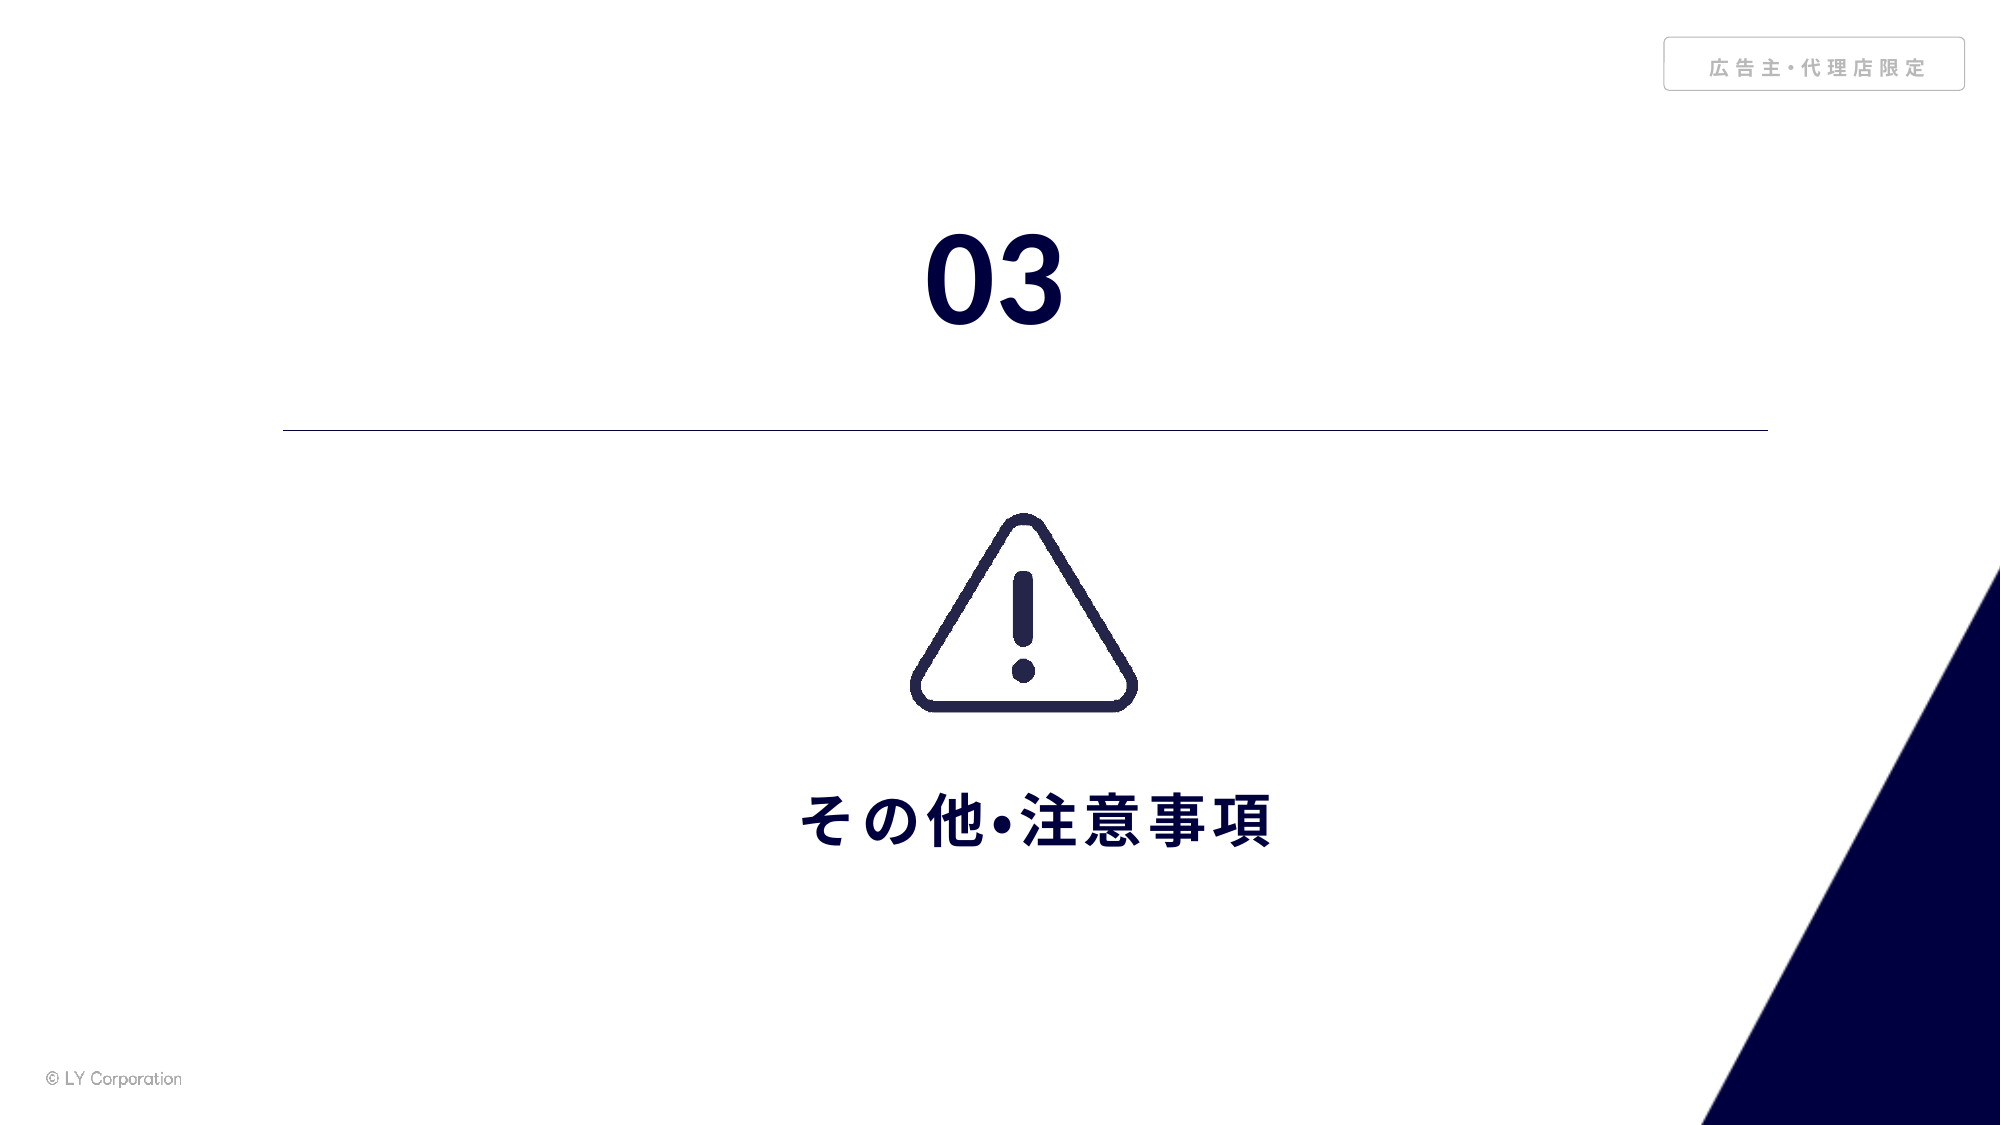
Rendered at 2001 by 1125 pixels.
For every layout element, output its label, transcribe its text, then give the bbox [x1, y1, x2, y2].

list 03 [910, 198, 1136, 373]
picture [892, 495, 1153, 736]
picture [46, 1071, 181, 1088]
list その他・注意事項 [547, 785, 1523, 875]
